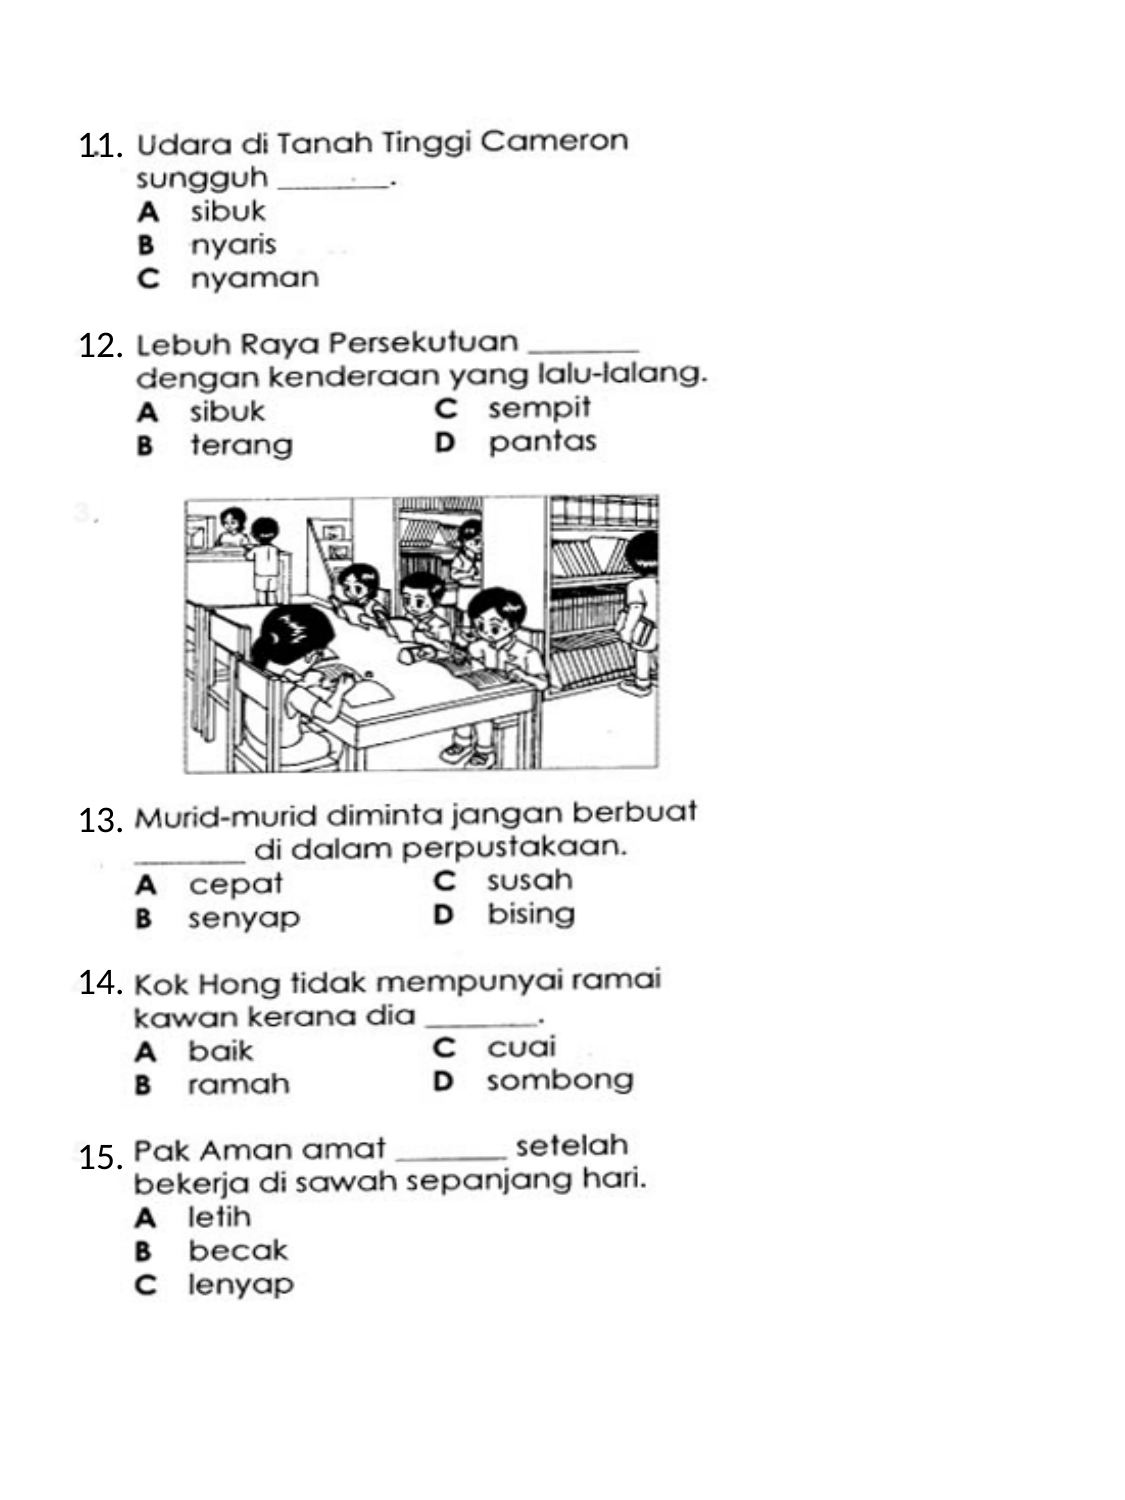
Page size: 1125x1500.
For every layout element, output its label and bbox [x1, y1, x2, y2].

picture [62, 112, 738, 1313]
